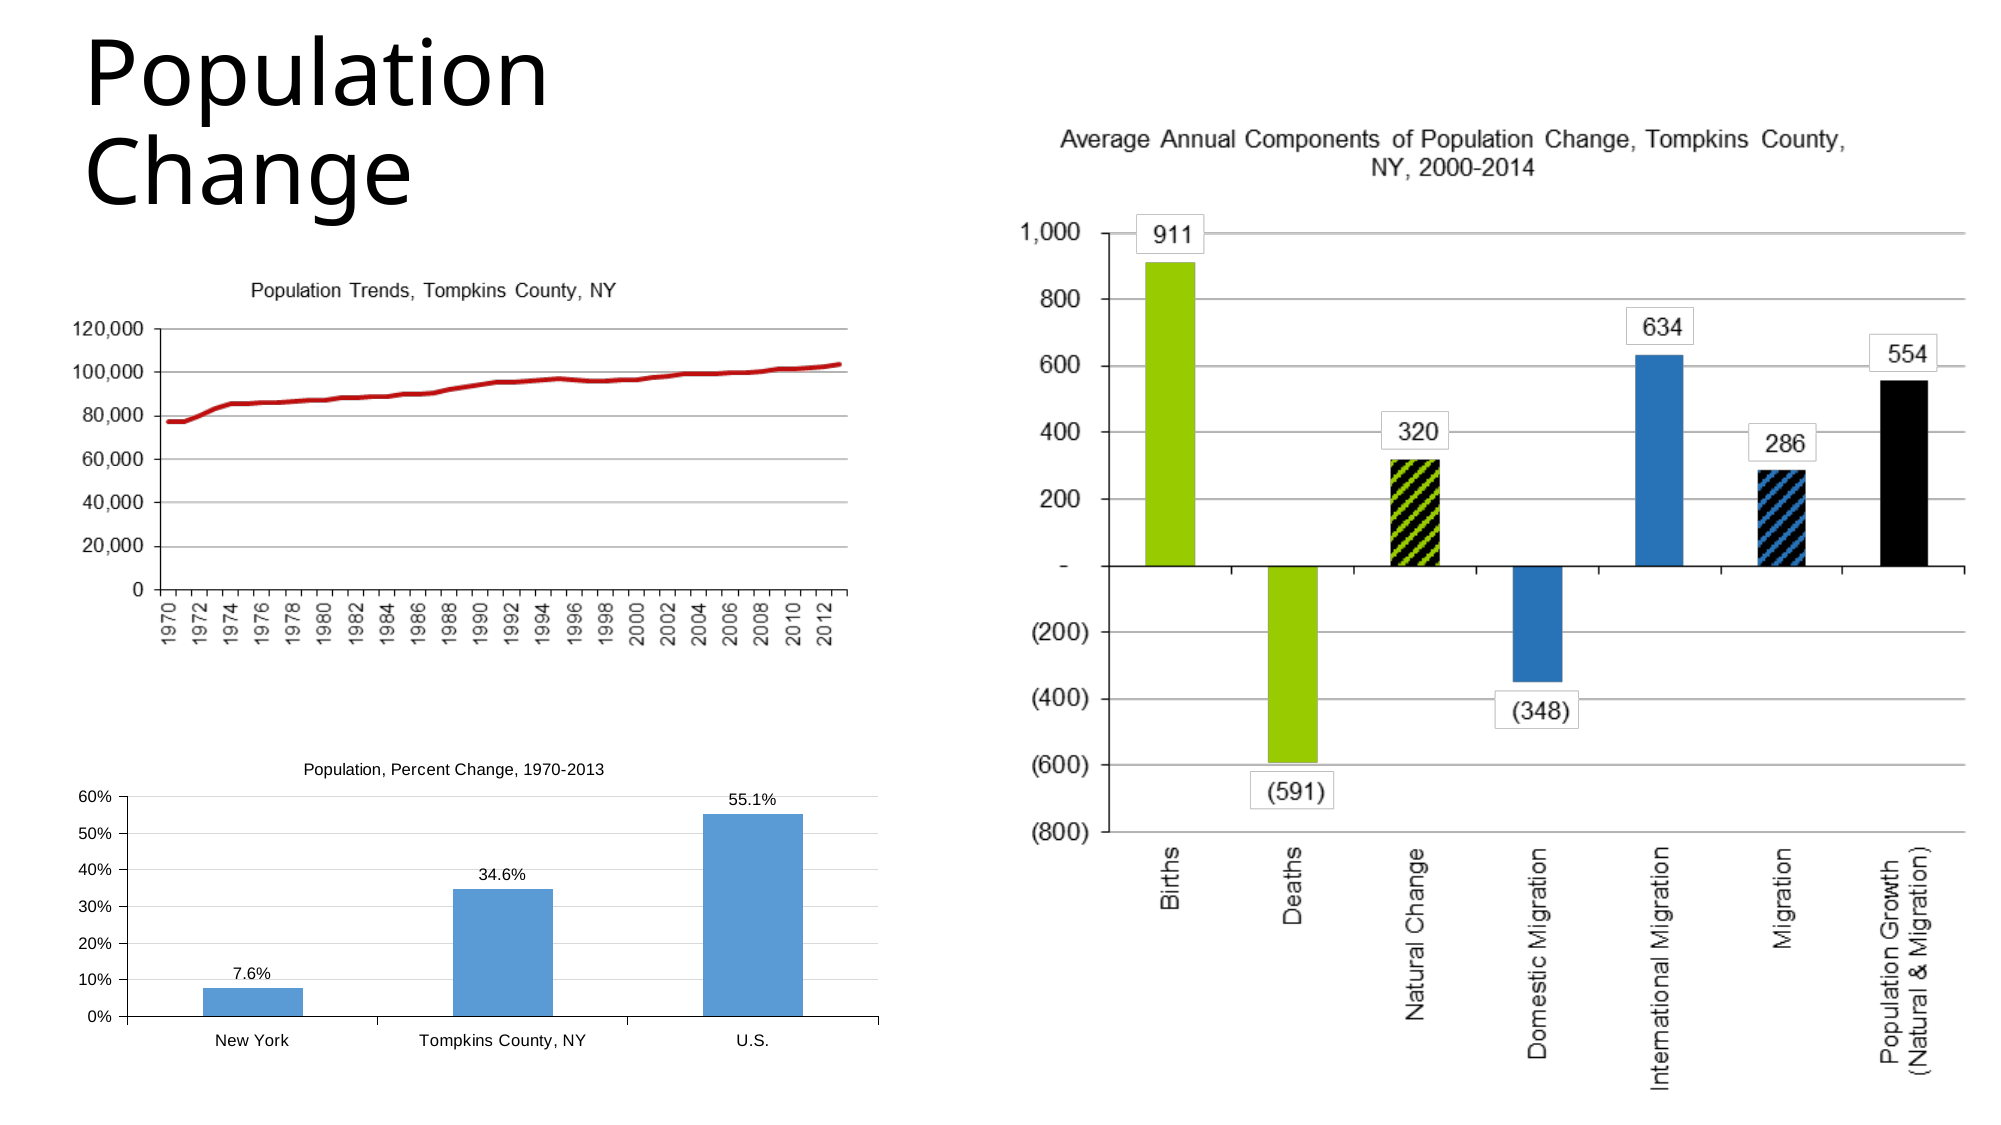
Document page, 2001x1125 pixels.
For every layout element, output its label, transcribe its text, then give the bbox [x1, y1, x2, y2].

picture [928, 100, 1979, 1125]
title Population Change [68, 16, 794, 235]
chart [0, 739, 909, 1125]
picture [0, 259, 867, 685]
